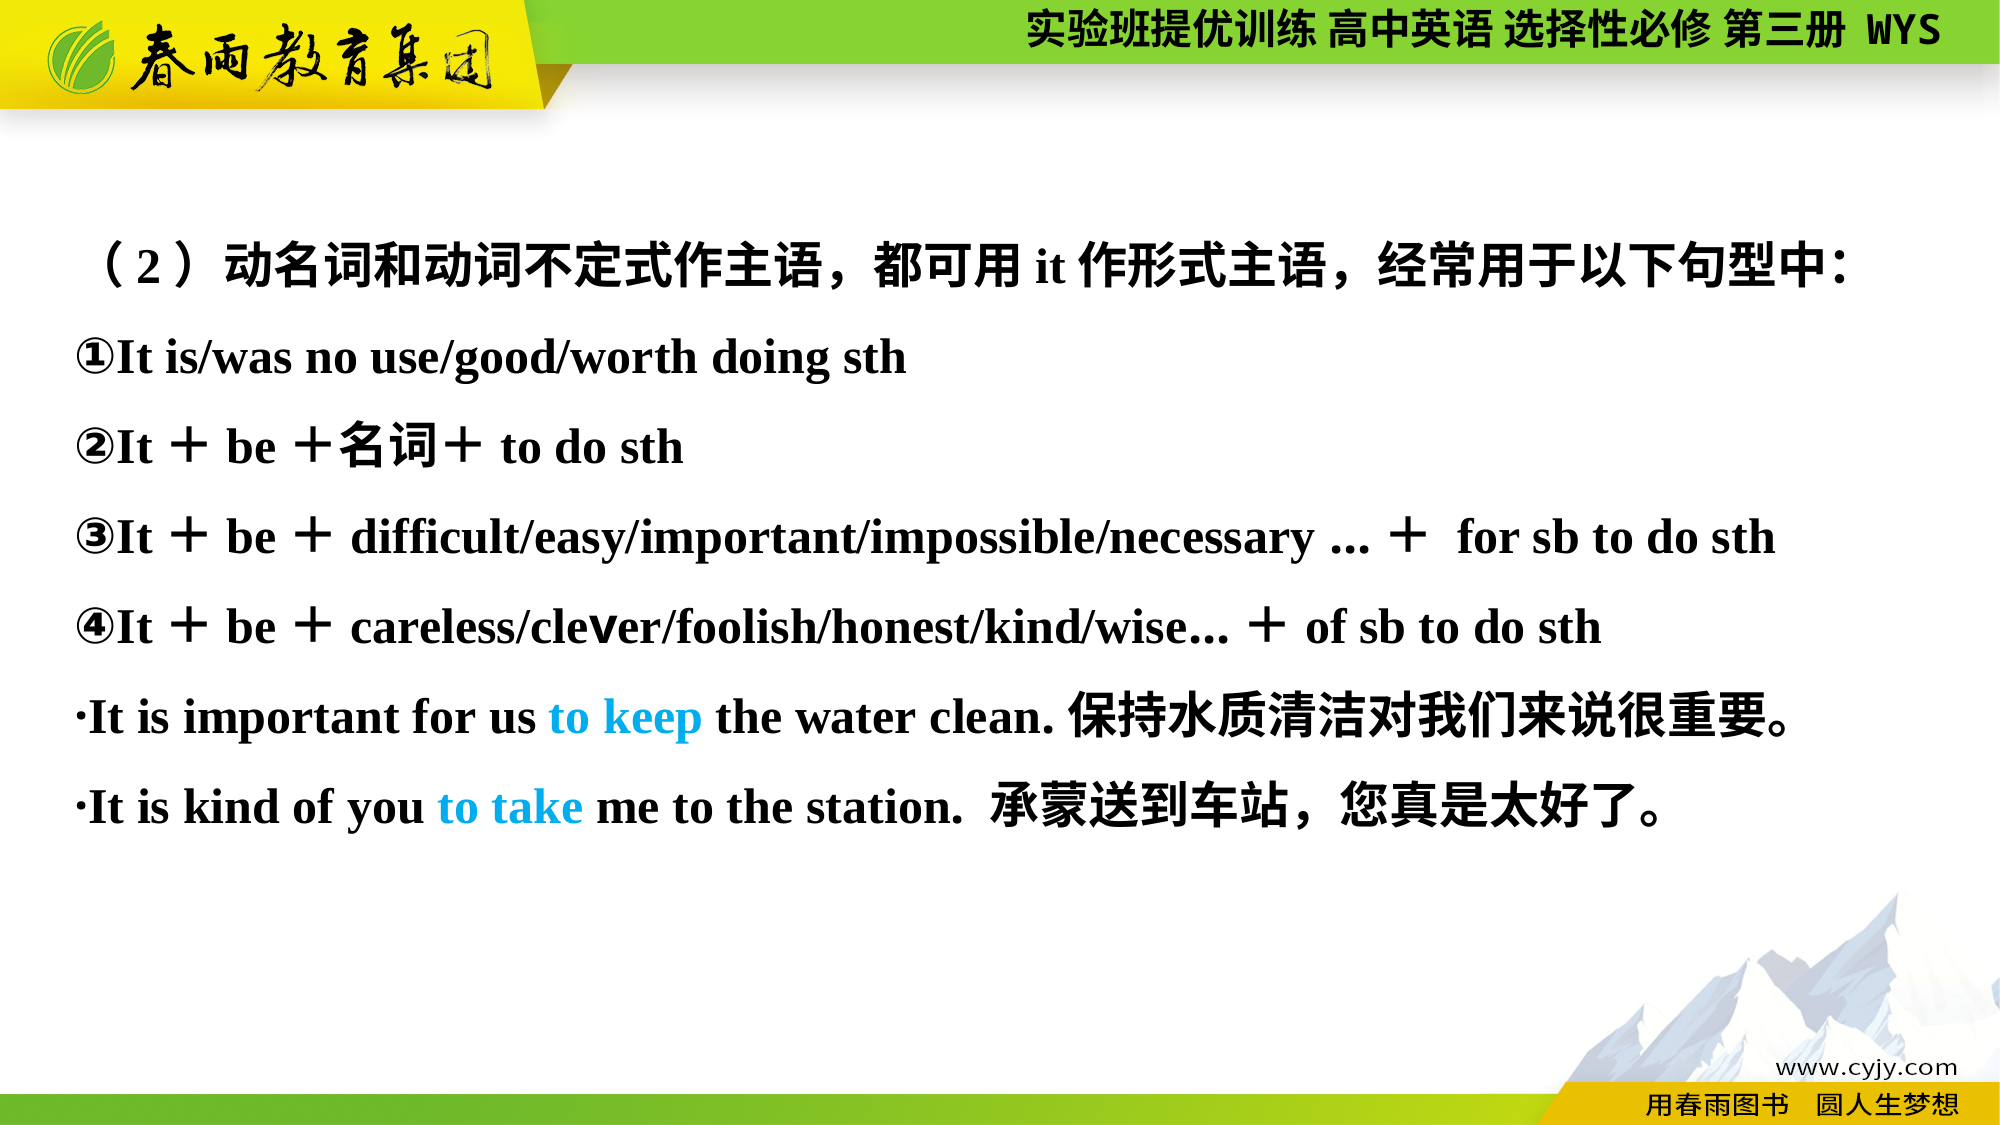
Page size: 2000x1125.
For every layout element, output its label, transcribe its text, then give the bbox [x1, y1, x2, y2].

list （2）动名词和动词不定式作主语，都可用it作形式主语，经常用于以下句型中： ①It is/was no use/good/worth doing sth ②It＋be＋名词＋to do sth ③It＋be＋difficult/easy/important/impossible/necessary ...＋ for sb to do sth ④It＋be＋careless/clever/foolish/honest/kind/wise...＋of sb to do sth ·It is important for us to keep the water clean.保持水质清洁对我们来说很重要。 ·It is kind of you to take me to the station. 承蒙送到车站，您真是太好了。 [59, 196, 1944, 848]
picture [0, 0, 2000, 1125]
